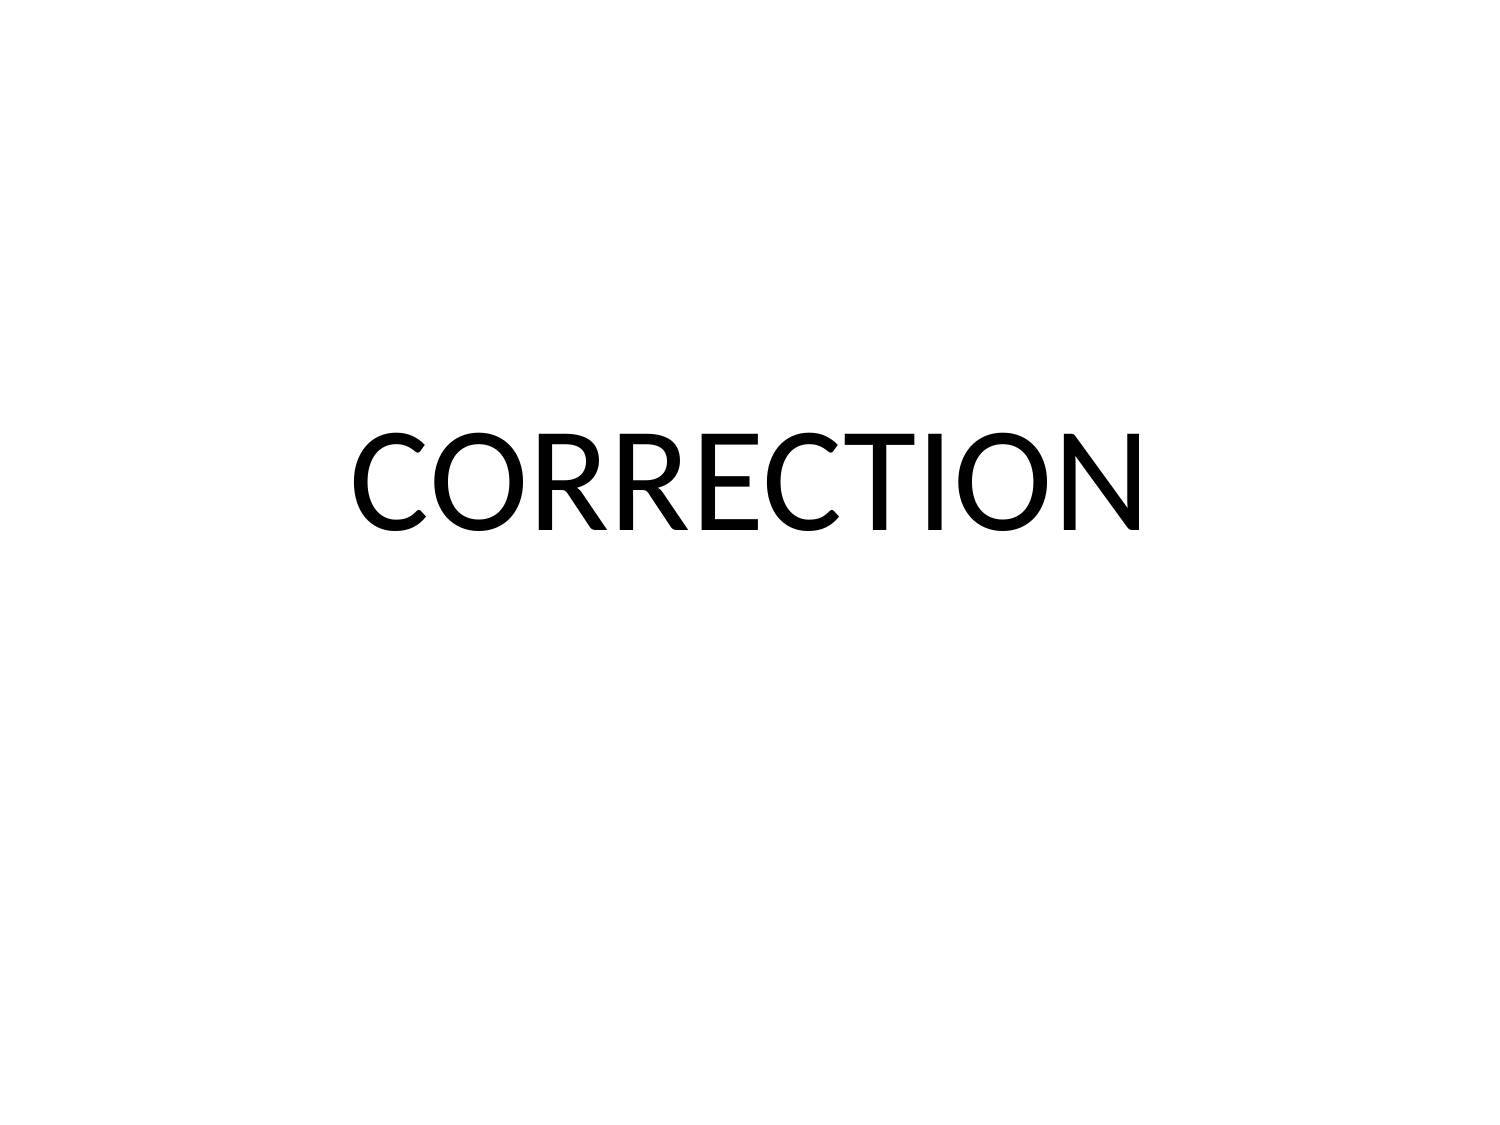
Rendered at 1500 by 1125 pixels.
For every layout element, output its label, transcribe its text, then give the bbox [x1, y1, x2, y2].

title Correction [0, 349, 1500, 591]
